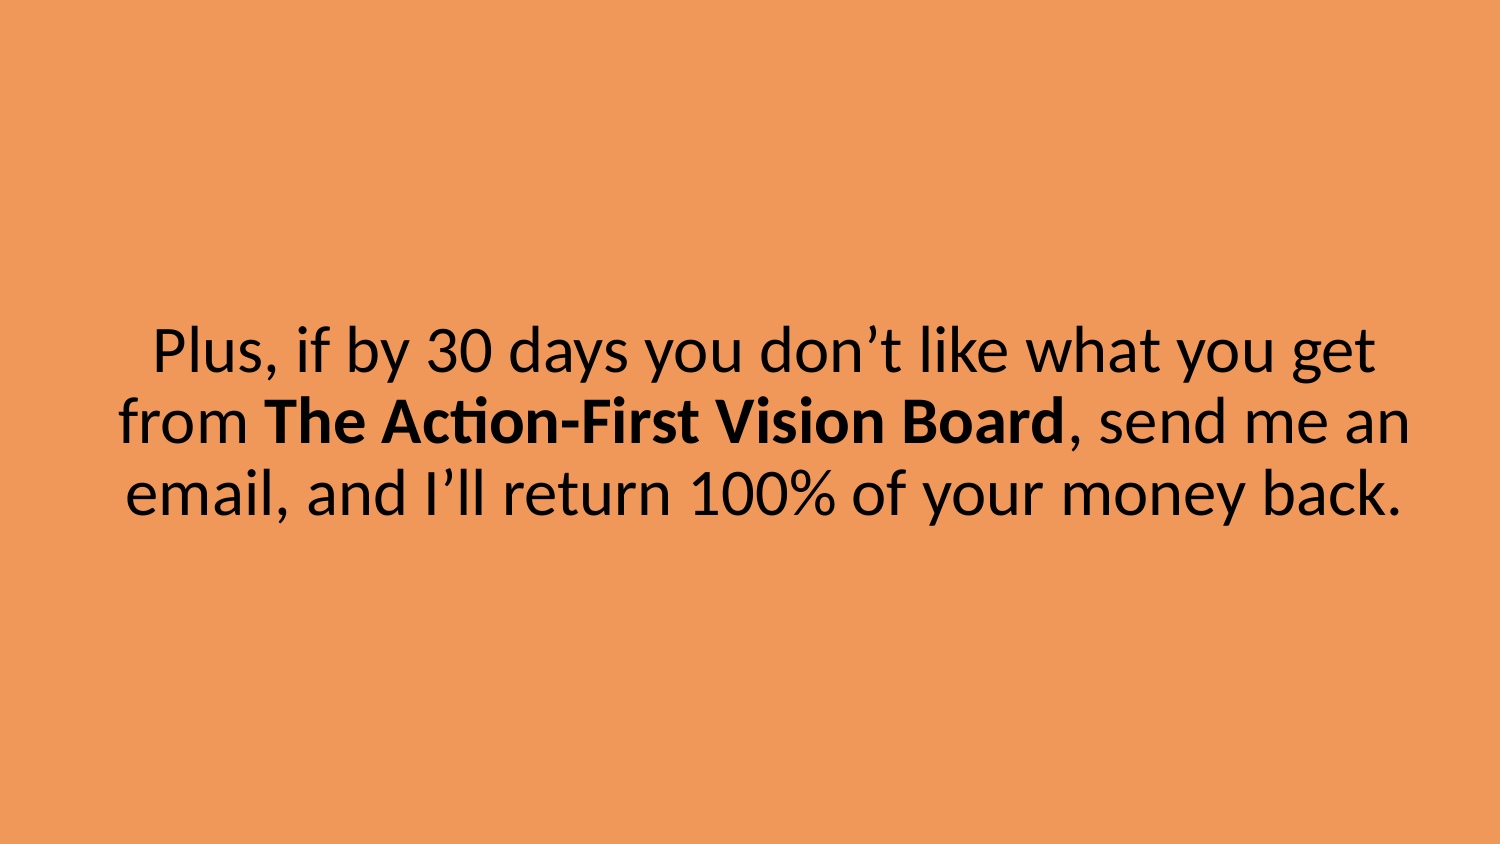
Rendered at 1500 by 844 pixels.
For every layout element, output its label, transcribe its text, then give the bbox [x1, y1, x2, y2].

list Plus, if by 30 days you don’t like what you get from The Action-First Vision Board, send me an email, and I’ll return 100% of your money back. [86, 307, 1445, 746]
